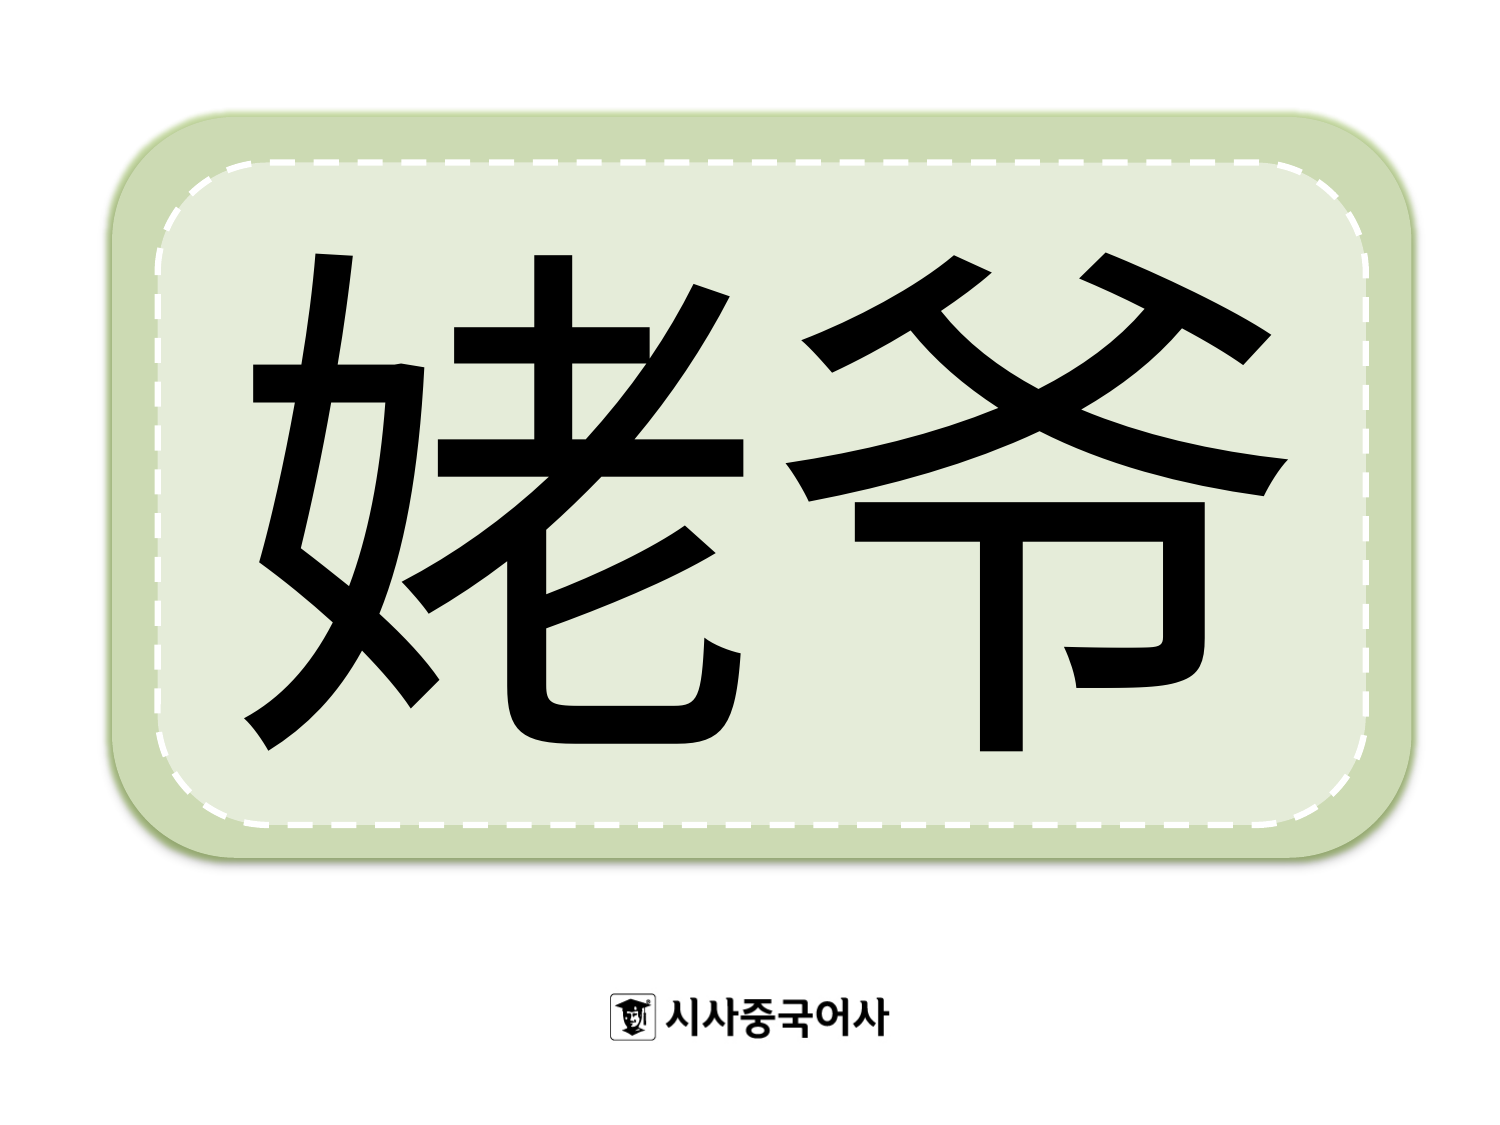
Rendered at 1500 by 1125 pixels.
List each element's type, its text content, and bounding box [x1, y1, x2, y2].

text_box 姥爷 [162, 160, 1371, 824]
picture [602, 987, 898, 1047]
